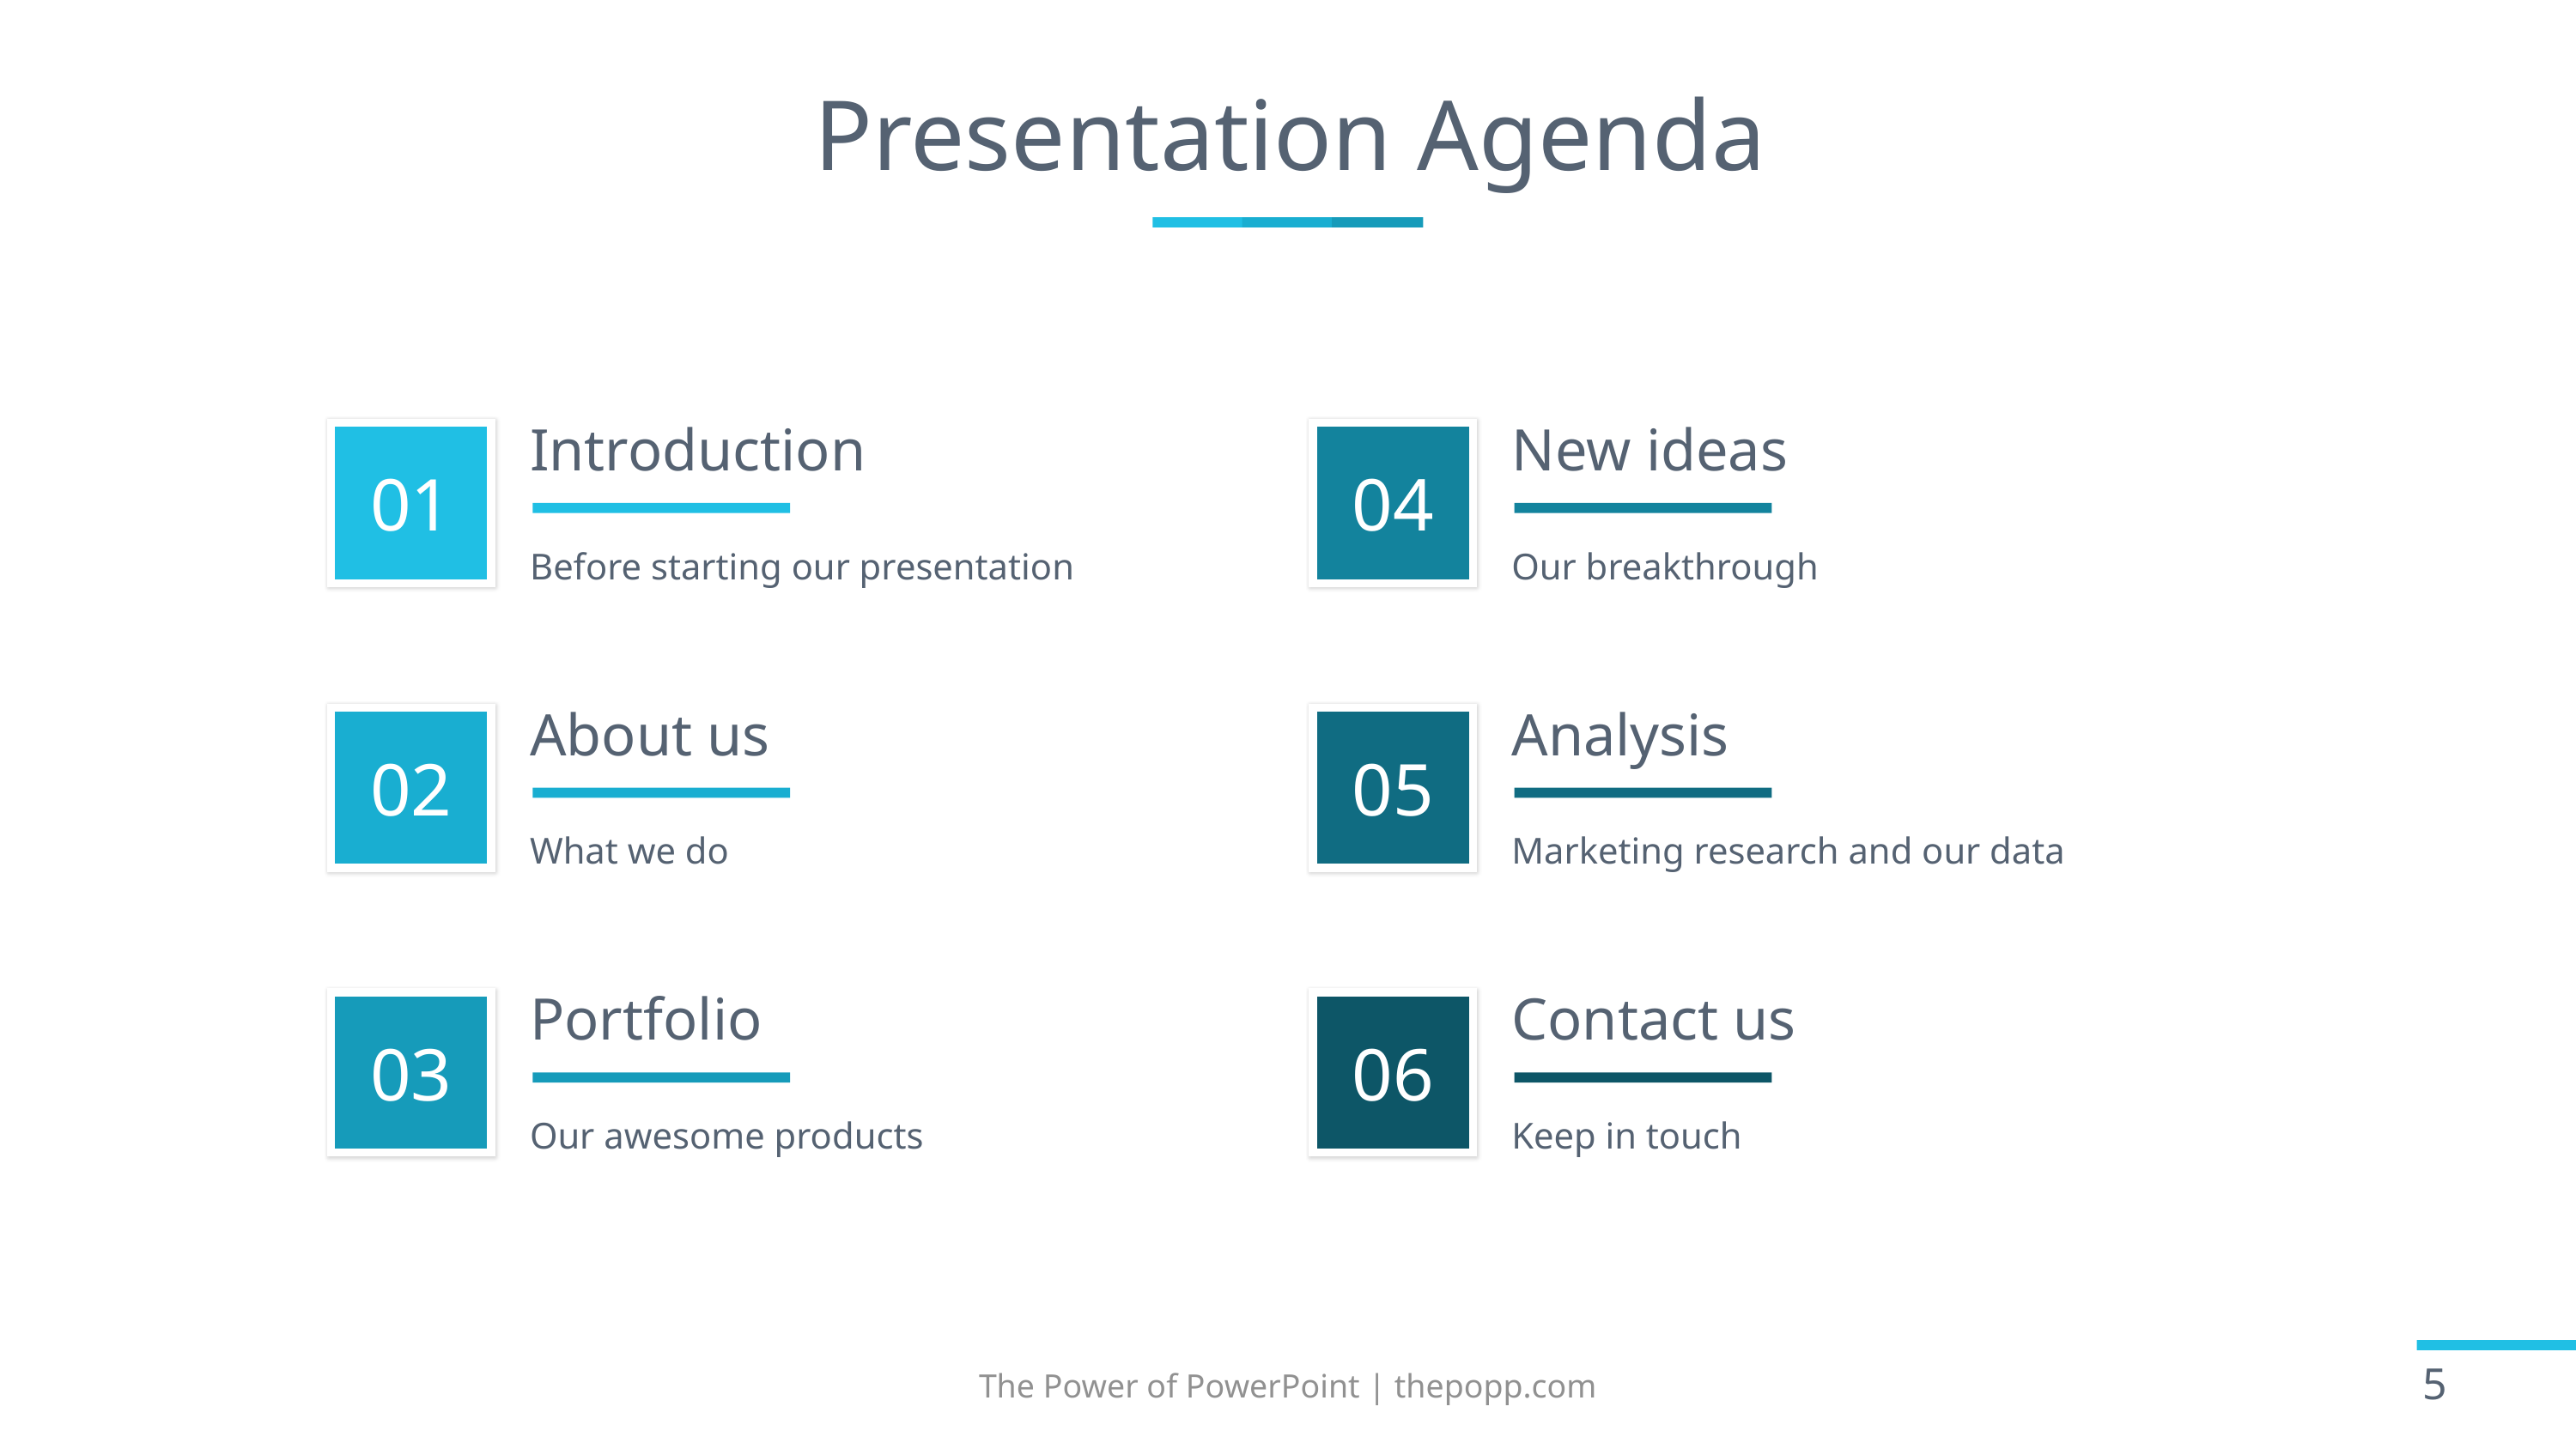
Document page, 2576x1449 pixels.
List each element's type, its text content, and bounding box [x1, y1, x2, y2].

list Analysis [1498, 680, 2253, 785]
list Our awesome products [517, 1094, 1272, 1173]
list Keep in touch [1498, 1094, 2253, 1173]
list Our breakthrough [1498, 524, 2253, 604]
list Portfolio [517, 964, 1272, 1070]
list New ideas [1498, 395, 2253, 500]
list Marketing research and our data [1498, 809, 2253, 888]
footer The Power of PowerPoint | thepopp.com [853, 1349, 1723, 1427]
slide_number 5 [2409, 1351, 2576, 1421]
list Contact us [1498, 964, 2253, 1070]
list Introduction [517, 395, 1272, 500]
list Before starting our presentation [517, 524, 1272, 604]
list About us [517, 680, 1272, 785]
list What we do [517, 809, 1272, 888]
title Presentation Agenda [69, 49, 2512, 230]
